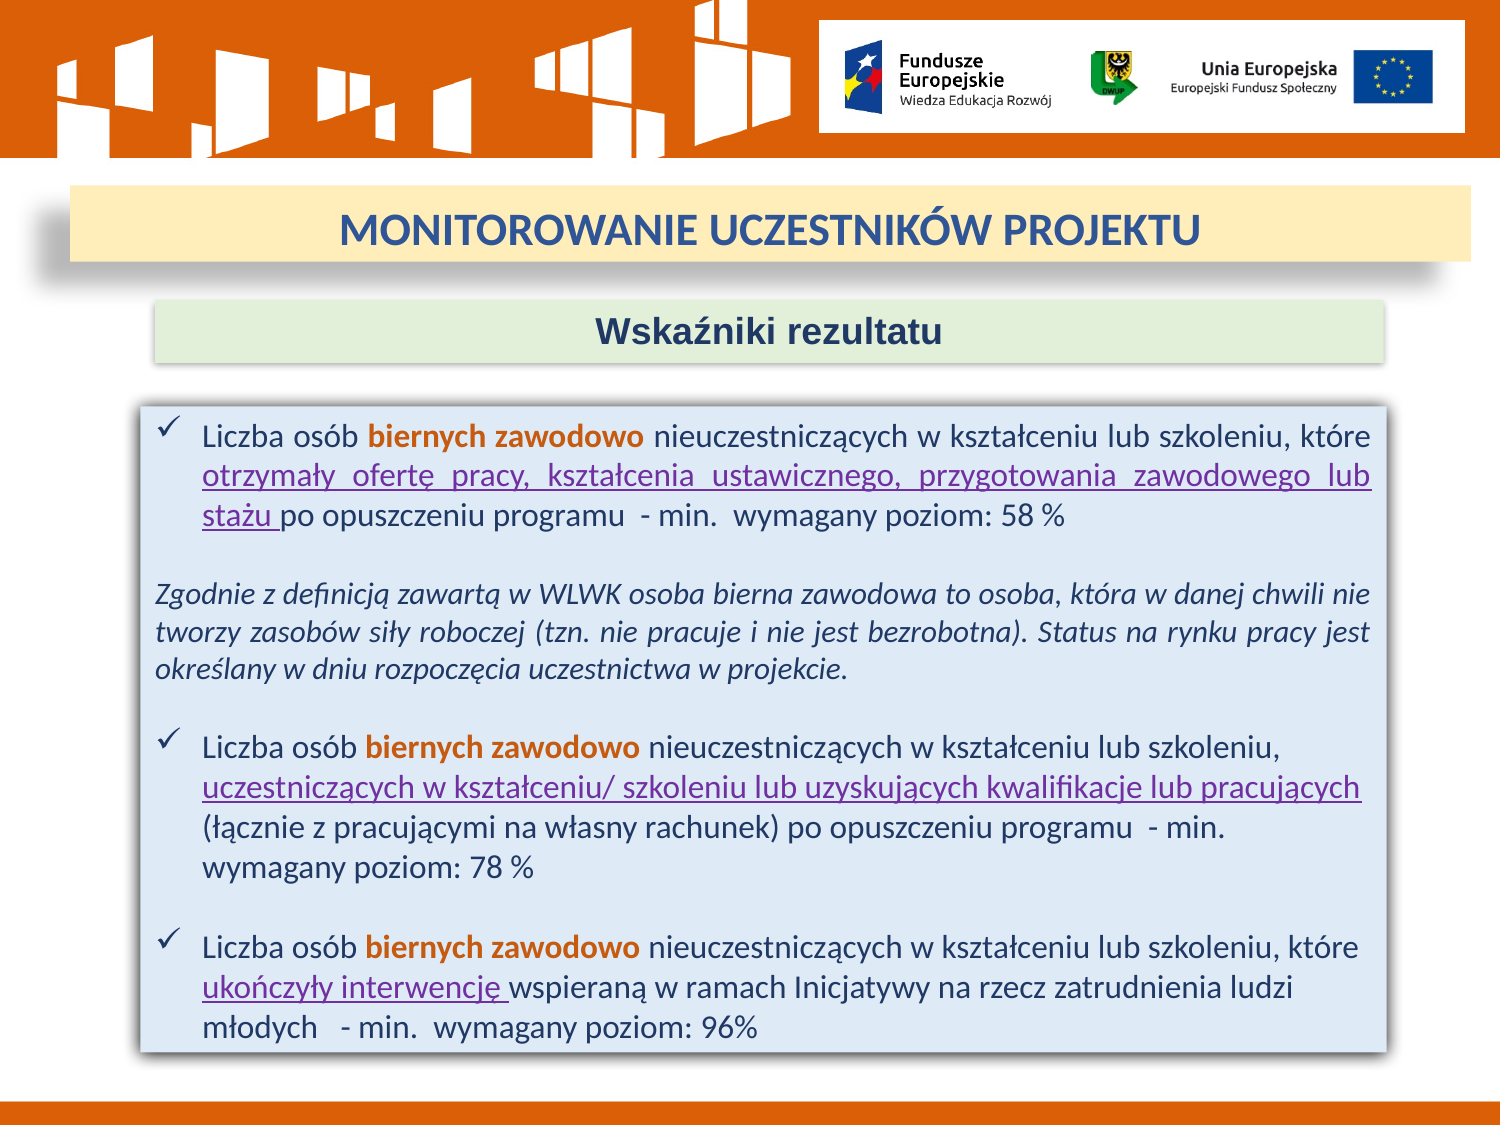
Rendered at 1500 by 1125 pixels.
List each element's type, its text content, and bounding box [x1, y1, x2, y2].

text_box MONITOROWANIE UCZESTNIKÓW PROJEKTU [70, 185, 1471, 262]
text_box Liczba osób biernych zawodowo nieuczestniczących w kształceniu lub szkoleniu, które otrzymały ofertę pracy, kształcenia ustawicznego, przygotowania zawodowego lub stażu po opuszczeniu programu - min. wymagany poziom: 58 % Zgodnie z definicją zawartą w WLWK osoba bierna zawodowa to osoba, która w danej chwili nie tworzy zasobów siły roboczej (tzn. nie pracuje i nie jest bezrobotna). Status na rynku pracy jest określany w dniu rozpoczęcia uczestnictwa w projekcie. Liczba osób biernych zawodowo nieuczestniczących w kształceniu lub szkoleniu, uczestniczących w kształceniu/ szkoleniu lub uzyskujących kwalifikacje lub pracujących (łącznie z pracującymi na własny rachunek) po opuszczeniu programu - min. wymagany poziom: 78 % Liczba osób biernych zawodowo nieuczestniczących w kształceniu lub szkoleniu, które ukończyły interwencję wspieraną w ramach Inicjatywy na rzecz zatrudnienia ludzi młodych - min. wymagany poziom: 96% [140, 406, 1387, 1053]
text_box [826, 21, 1450, 133]
text_box [819, 20, 1465, 133]
text_box Wskaźniki rezultatu [155, 299, 1384, 363]
picture [0, 0, 1500, 1125]
